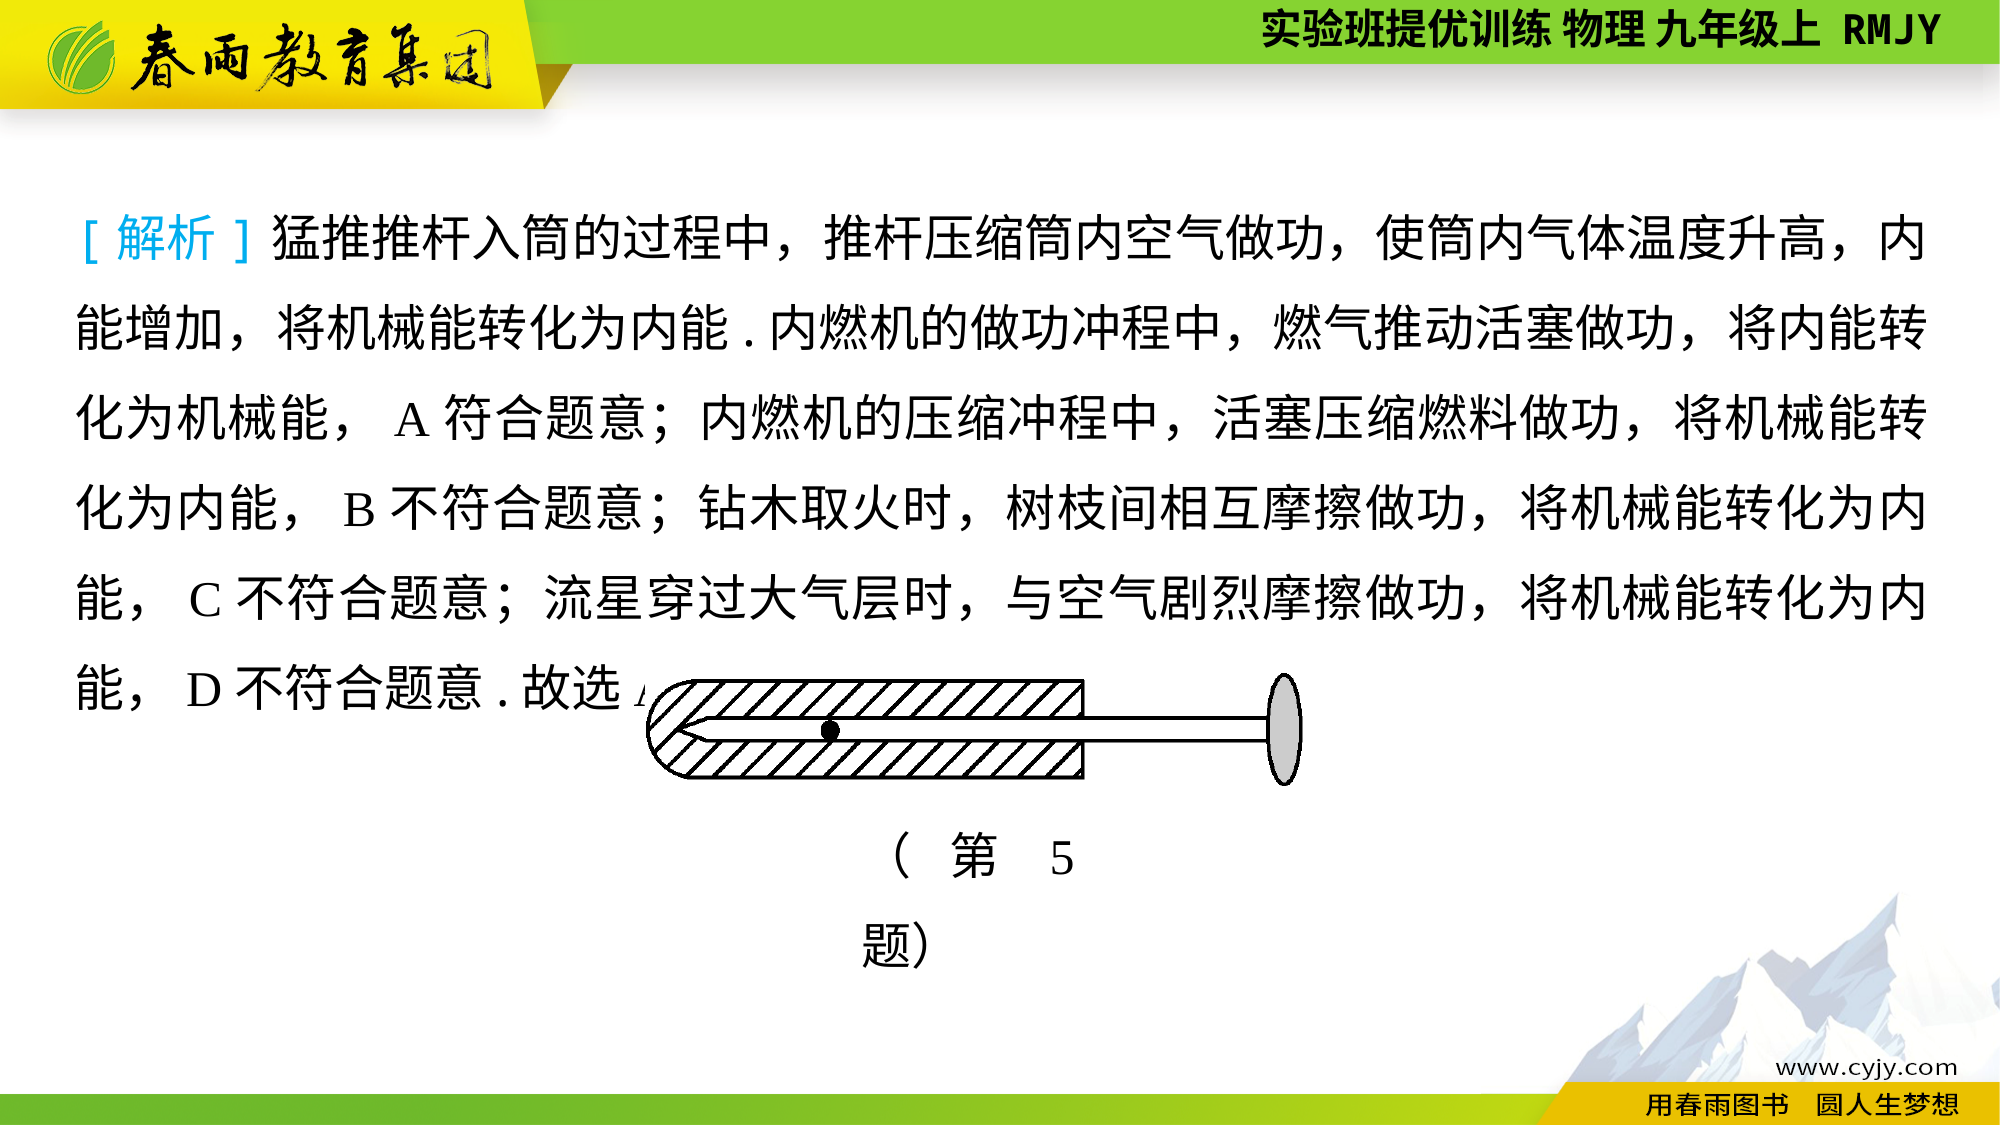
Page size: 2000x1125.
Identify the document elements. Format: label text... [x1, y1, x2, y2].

list [解析]猛推推杆入筒的过程中，推杆压缩筒内空气做功，使筒内气体温度升高，内能增加，将机械能转化为内能.内燃机的做功冲程中，燃气推动活塞做功，将内能转化为机械能，A符合题意；内燃机的压缩冲程中，活塞压缩燃料做功，将机械能转化为内能，B不符合题意；钻木取火时，树枝间相互摩擦做功，将机械能转化为内能，C不符合题意；流星穿过大气层时，与空气剧烈摩擦做功，将机械能转化为内能，D不符合题意.故选A. [59, 168, 1944, 729]
picture [0, 0, 2000, 1125]
text_box （第5题） [846, 793, 1102, 892]
